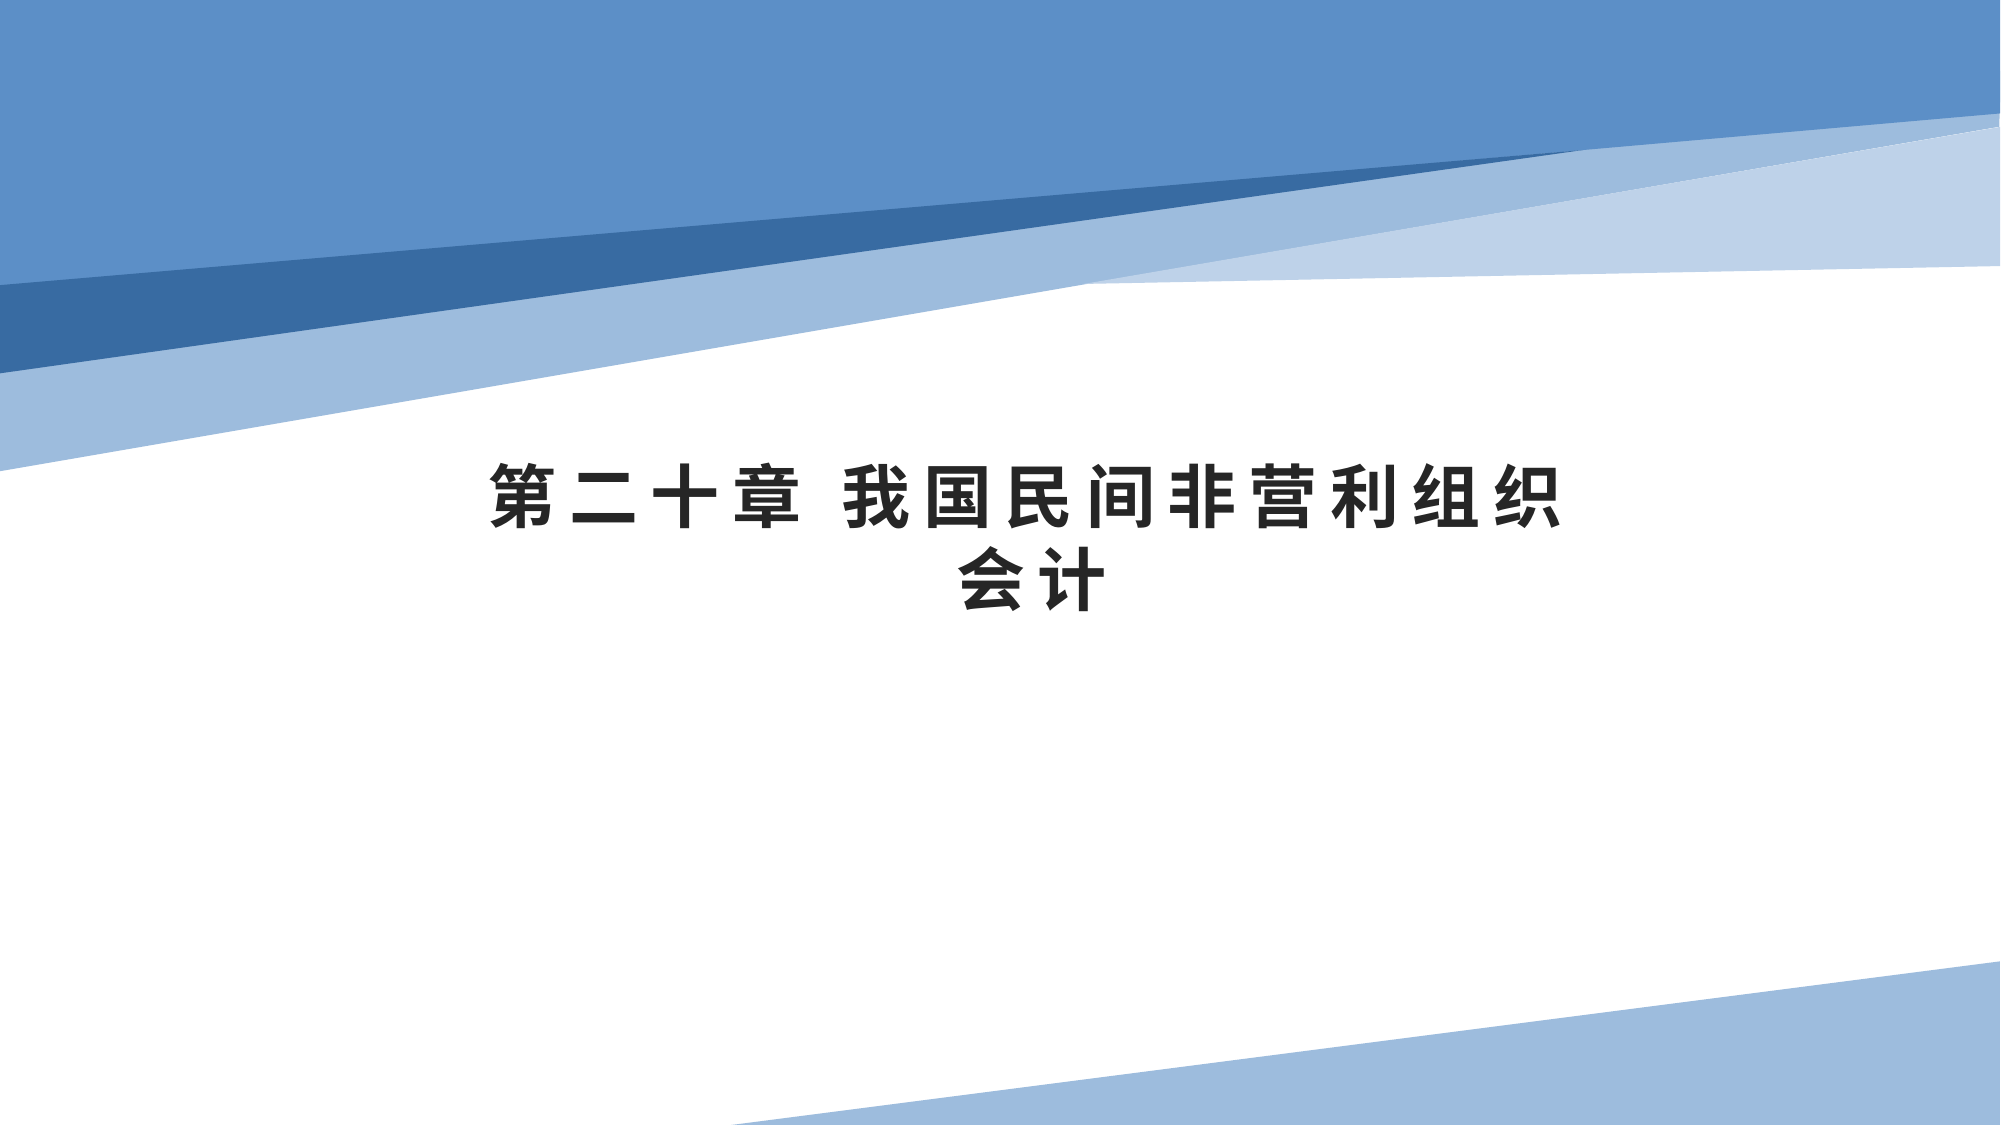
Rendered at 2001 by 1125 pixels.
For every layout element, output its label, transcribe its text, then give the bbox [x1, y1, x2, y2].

title 第二十章 我国民间非营利组织会计 [447, 443, 1616, 627]
